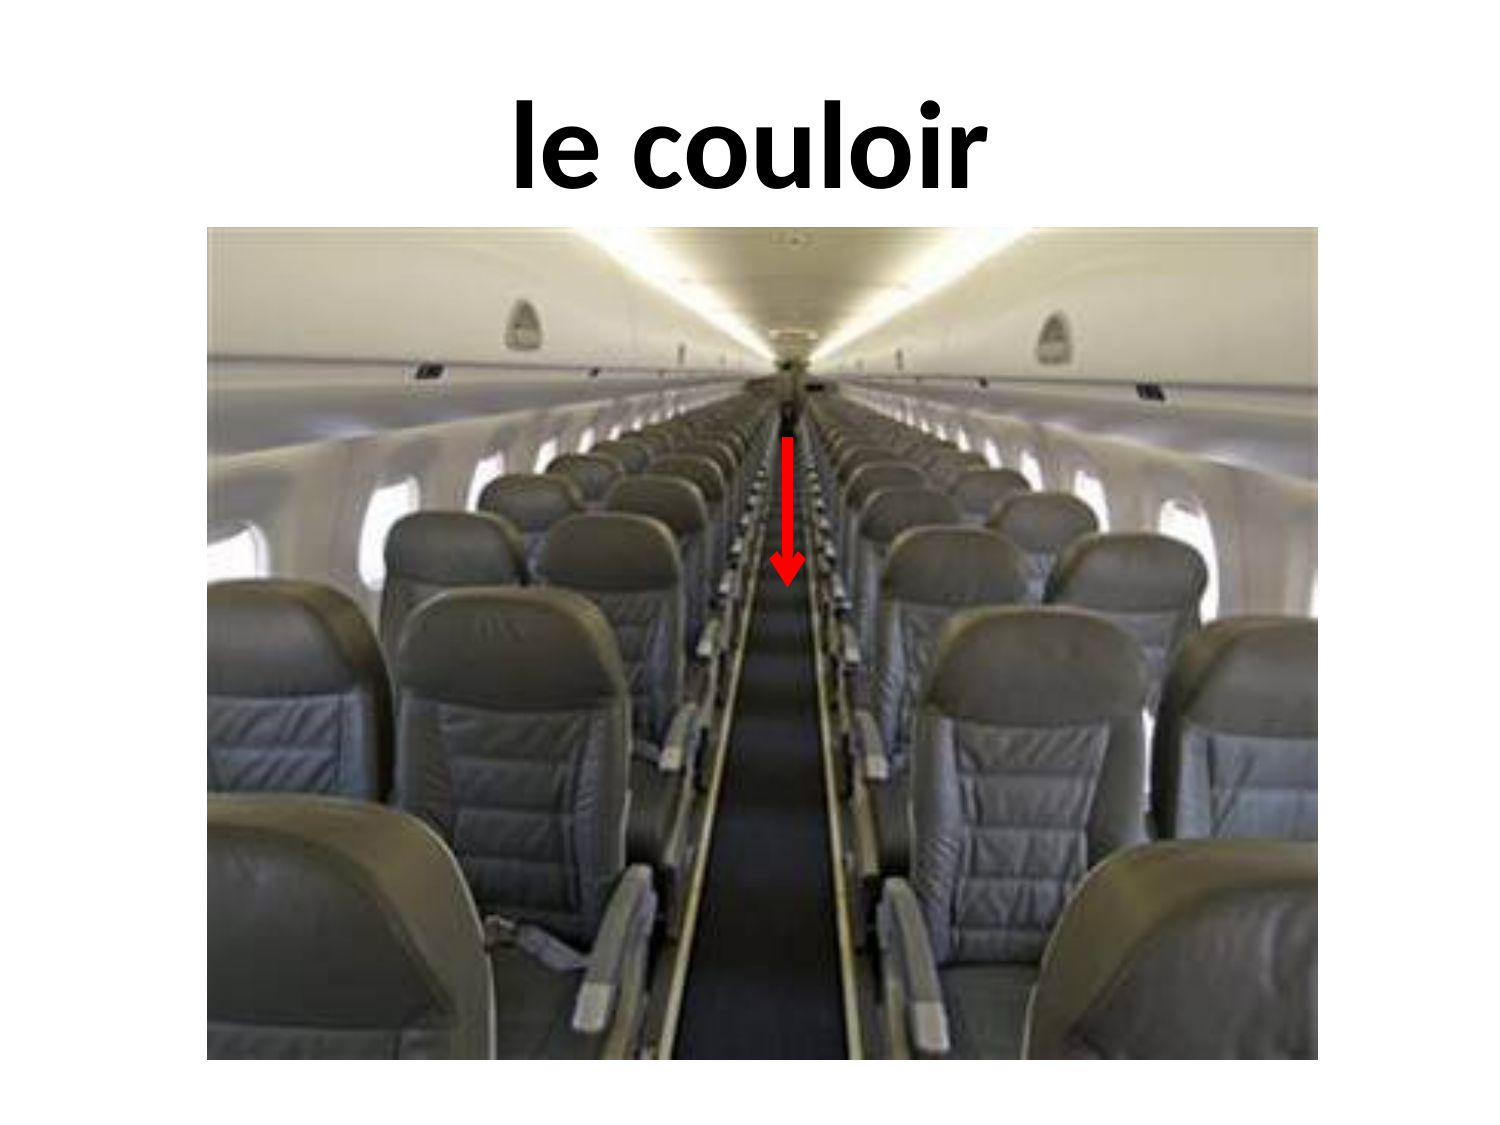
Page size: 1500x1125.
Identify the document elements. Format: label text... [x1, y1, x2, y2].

picture [207, 226, 1318, 1060]
title le couloir [75, 45, 1425, 233]
